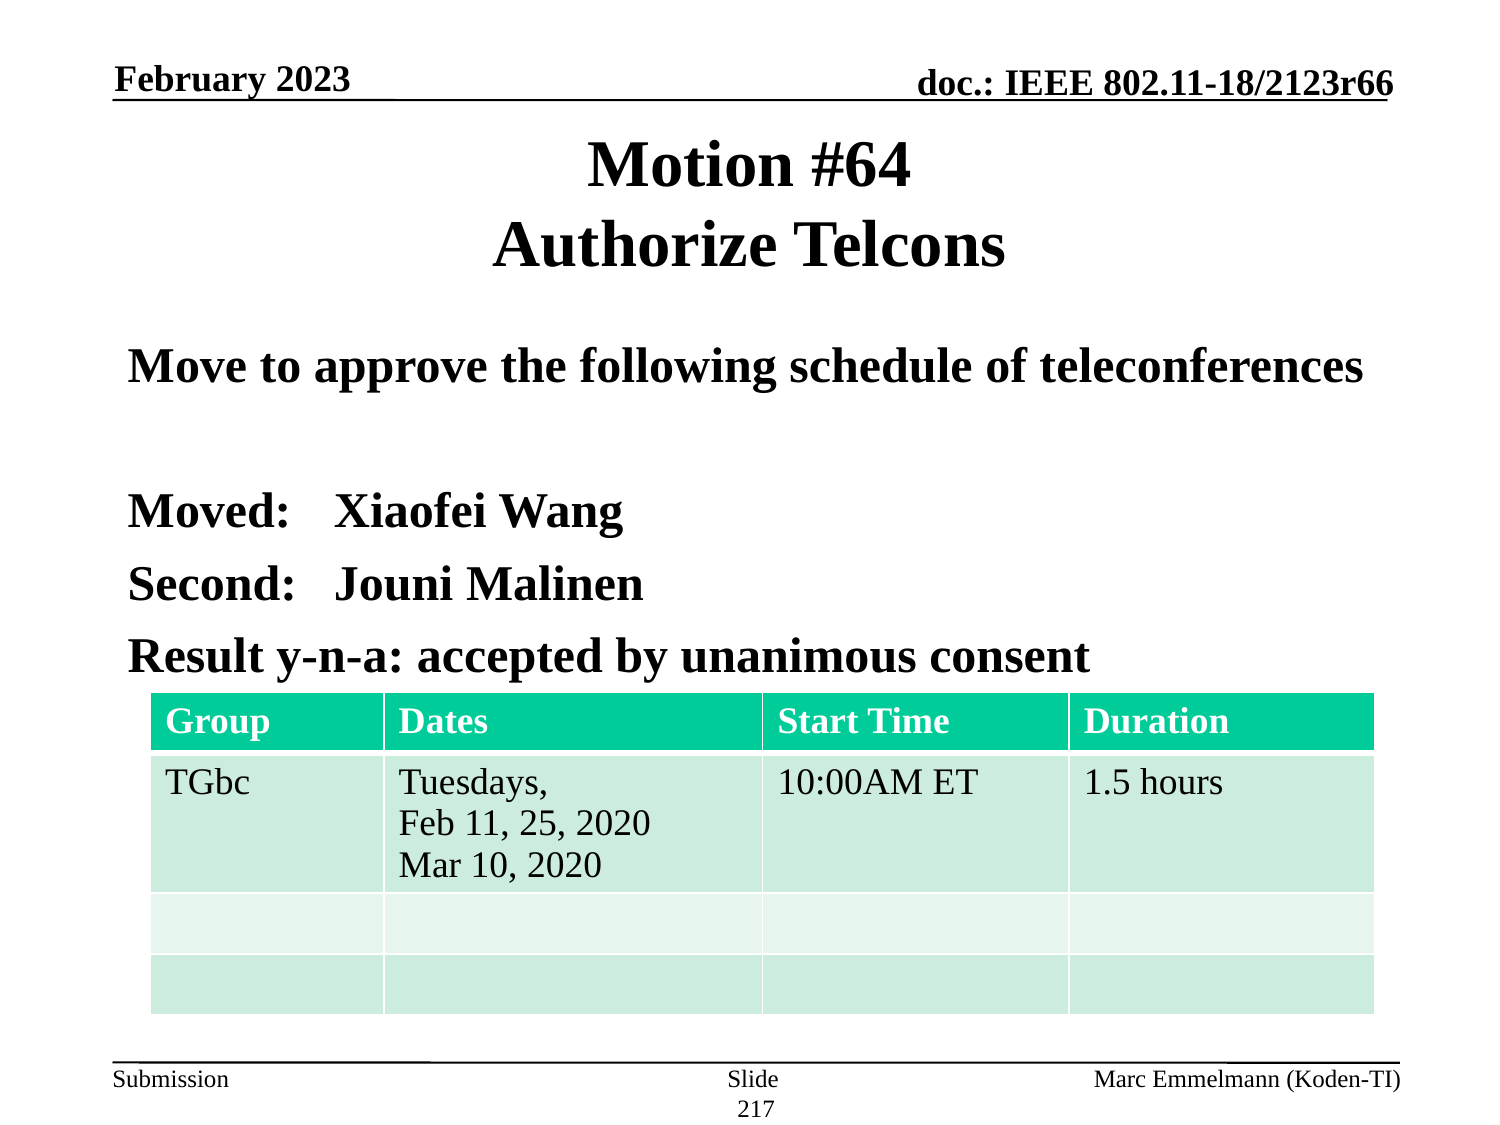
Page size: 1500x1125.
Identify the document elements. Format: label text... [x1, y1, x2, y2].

table_cell [1070, 955, 1374, 1014]
table_header Group [151, 693, 383, 750]
title Motion #64 Authorize Telcons [112, 112, 1388, 288]
table_cell [385, 894, 762, 953]
table_header Start Time [763, 693, 1068, 750]
slide_number Slide 217 [712, 1061, 800, 1123]
table_cell TGbc [151, 756, 383, 892]
table_cell [151, 955, 383, 1014]
table_cell [385, 955, 762, 1014]
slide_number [114, 54, 423, 100]
table_cell [151, 894, 383, 953]
table_header Duration [1070, 693, 1374, 750]
table_header Dates [385, 693, 762, 750]
table_cell [763, 894, 1068, 953]
table_cell 1.5 hours [1070, 756, 1374, 892]
table_cell [763, 955, 1068, 1014]
table_cell Tuesdays, Feb 11, 25, 2020 Mar 10, 2020 [385, 756, 762, 892]
list Move to approve the following schedule of teleconferences Moved: Xiaofei Wang Second: Jouni Malinen Result y-n-a: accepted by unanimous consent [112, 324, 1388, 626]
table_cell 10:00AM ET [763, 756, 1068, 892]
footer Marc Emmelmann (Koden-TI) [878, 1061, 1402, 1093]
table_cell [1070, 894, 1374, 953]
